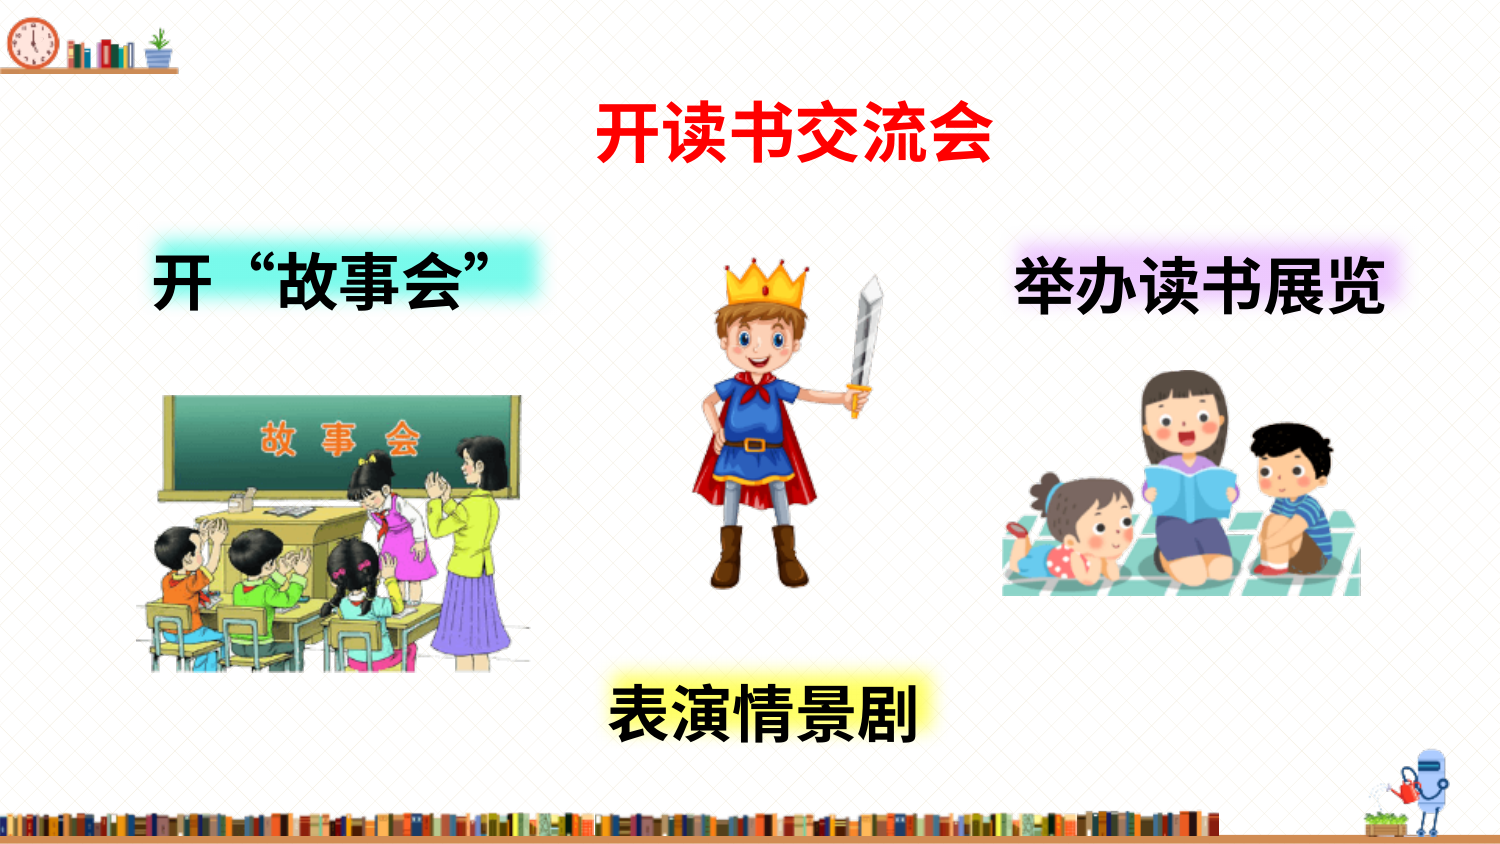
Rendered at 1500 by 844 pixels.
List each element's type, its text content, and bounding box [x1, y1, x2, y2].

picture [136, 395, 542, 673]
picture [1002, 370, 1364, 596]
text_box 开读书交流会 [579, 83, 1050, 179]
picture [691, 250, 892, 593]
text_box 举办读书展览 [1034, 260, 1386, 285]
picture [595, 805, 1219, 836]
picture [0, 812, 594, 836]
text_box 开“故事会” [172, 256, 524, 282]
text_box 表演情景剧 [628, 689, 916, 715]
picture [0, 15, 188, 74]
picture [1363, 740, 1450, 837]
